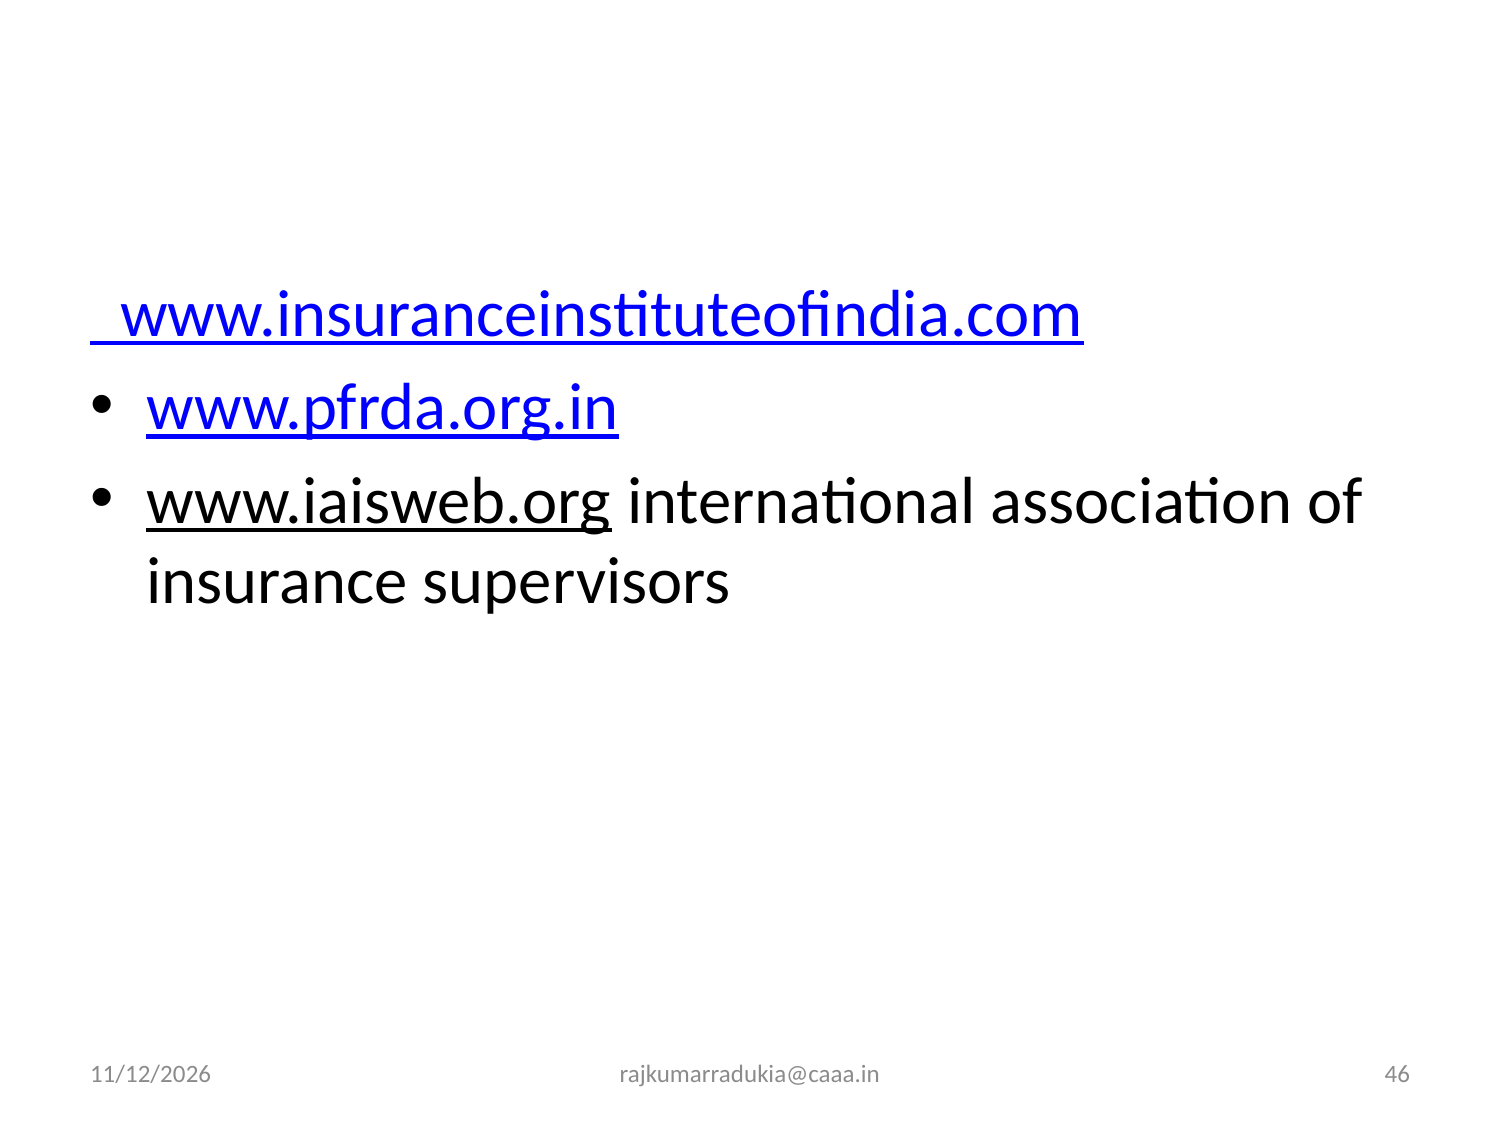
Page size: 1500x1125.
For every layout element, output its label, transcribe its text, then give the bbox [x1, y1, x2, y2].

list www.insuranceinstituteofindia.com www.pfrda.org.in www.iaisweb.org international association of insurance supervisors [75, 262, 1425, 1005]
footer rajkumarradukia@caaa.in [512, 1042, 988, 1103]
slide_number 46 [1074, 1042, 1425, 1103]
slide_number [75, 1042, 425, 1103]
